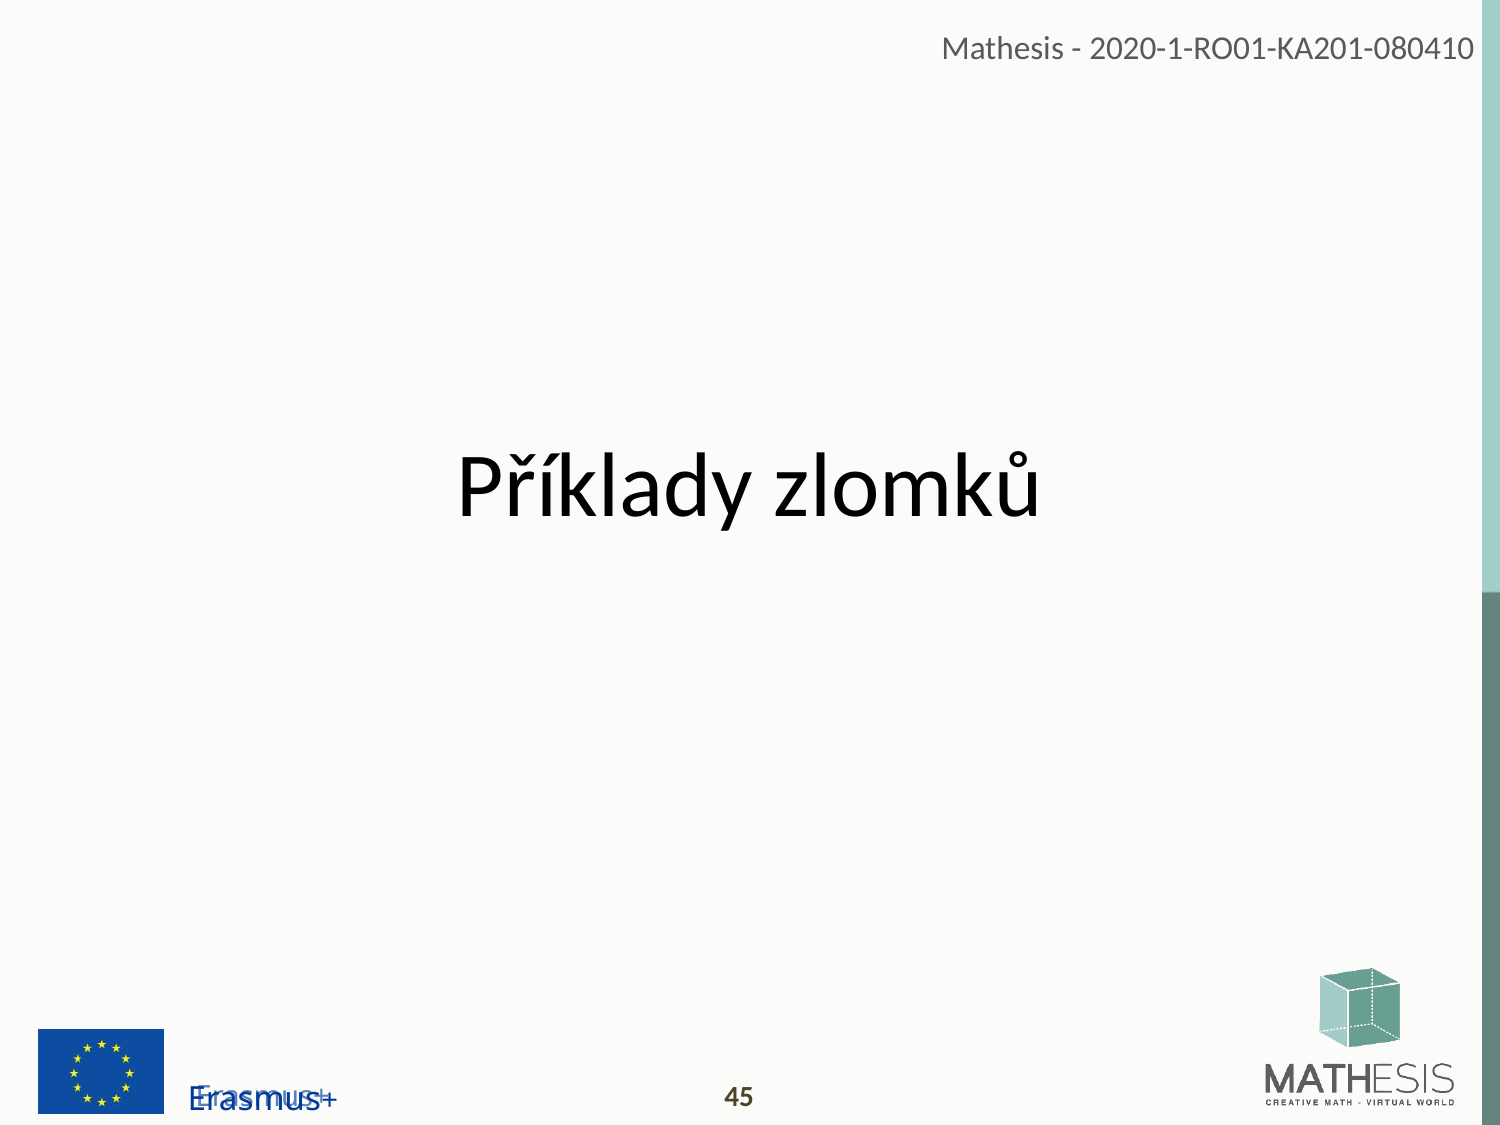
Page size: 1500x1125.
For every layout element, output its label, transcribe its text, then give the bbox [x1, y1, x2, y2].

picture [38, 1029, 164, 1114]
title Příklady zlomků [75, 417, 1425, 606]
